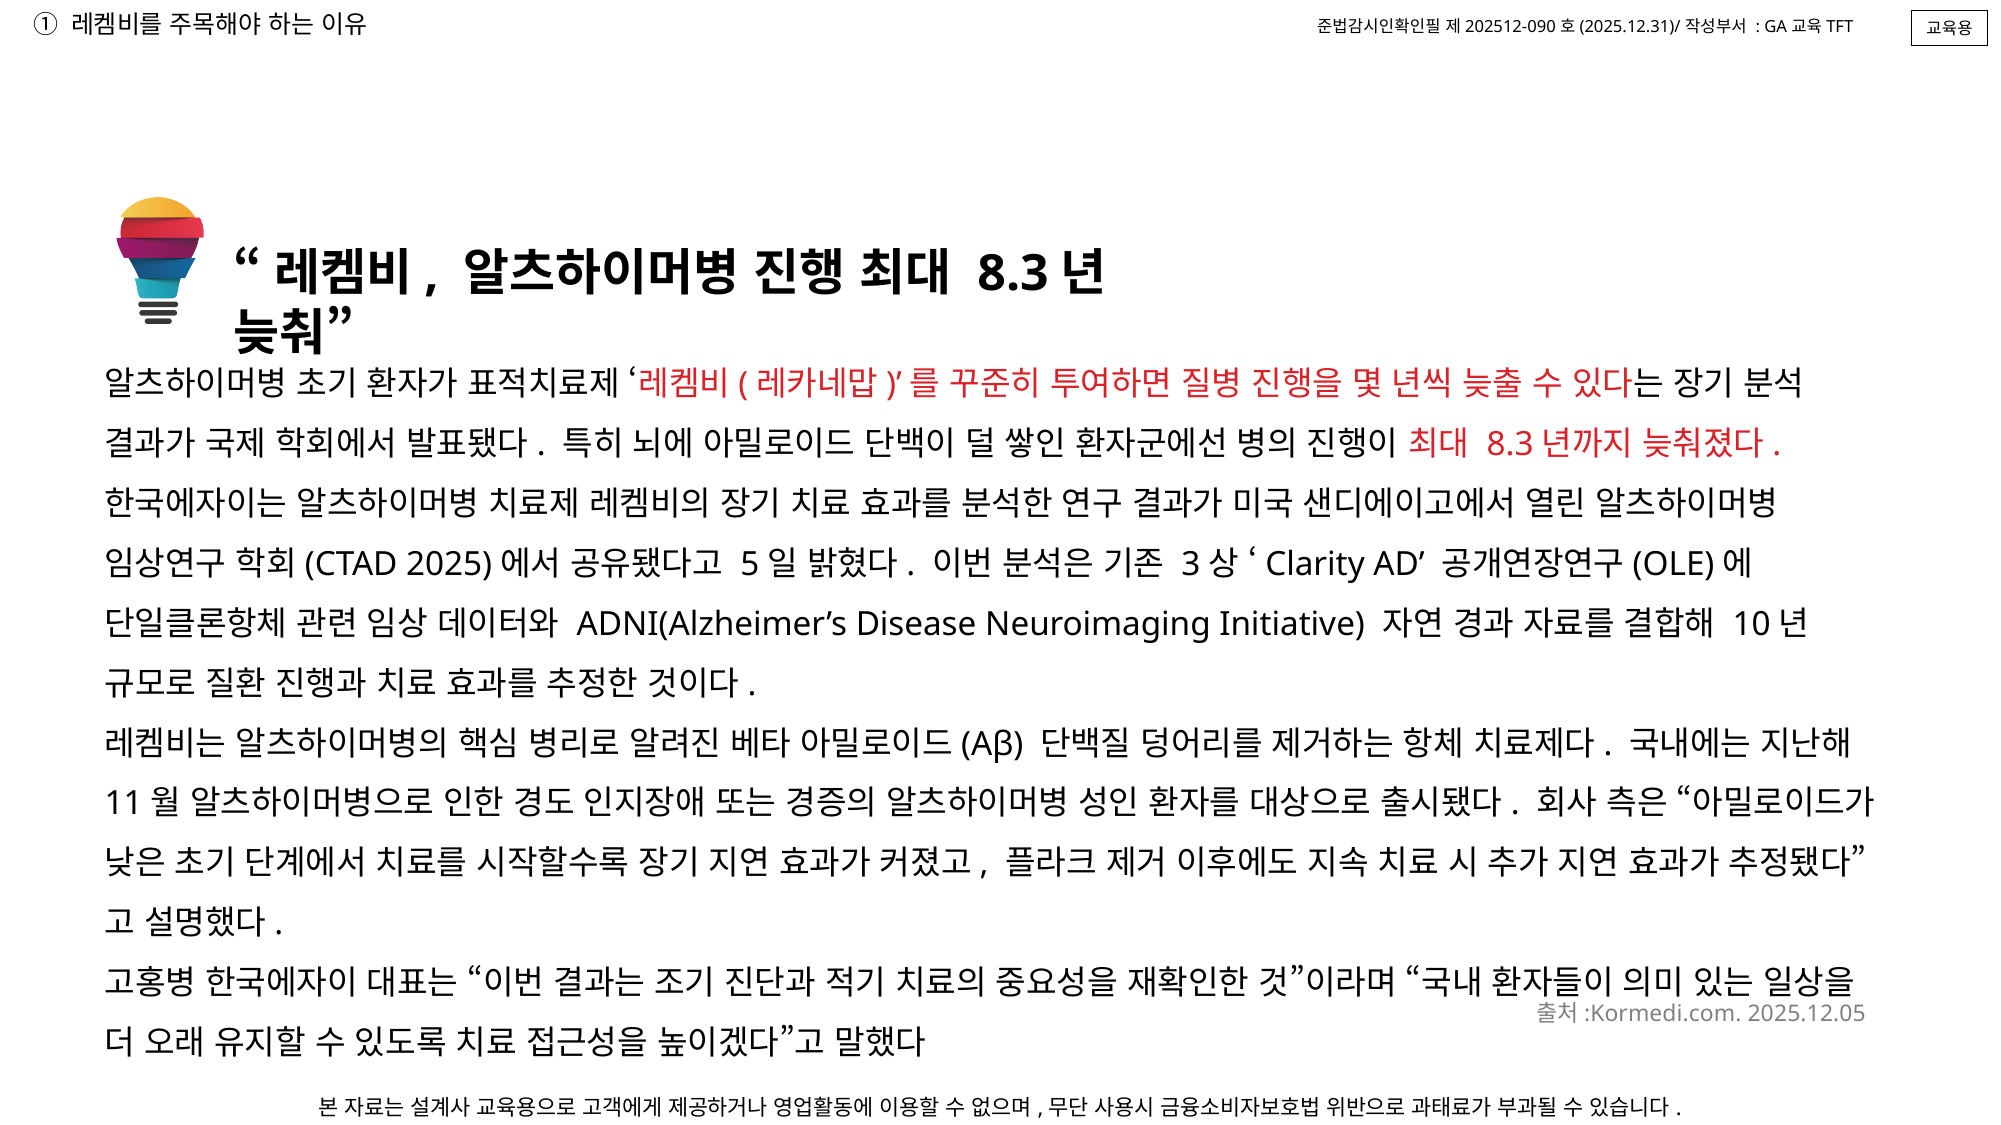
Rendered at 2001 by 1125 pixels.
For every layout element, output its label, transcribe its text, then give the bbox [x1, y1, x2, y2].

text_box 출처:Kormedi.com. 2025.12.05 [1342, 991, 1882, 1034]
text_box “레켐비, 알츠하이머병 진행 최대 8.3년 늦춰” [218, 233, 1220, 334]
picture [113, 197, 210, 324]
text_box 교육용 [1911, 10, 1988, 46]
text_box ① 레켐비를 주목해야 하는 이유 [33, 12, 413, 40]
text_box 알츠하이머병 초기 환자가 표적치료제 ‘레켐비(레카네맙)’를 꾸준히 투여하면 질병 진행을 몇 년씩 늦출 수 있다는 장기 분석 결과가 국제 학회에서 발표됐다. 특히 뇌에 아밀로이드 단백이 덜 쌓인 환자군에선 병의 진행이 최대 8.3년까지 늦춰졌다. 한국에자이는 알츠하이머병 치료제 레켐비의 장기 치료 효과를 분석한 연구 결과가 미국 샌디에이고에서 열린 알츠하이머병 임상연구 학회(CTAD 2025)에서 공유됐다고 5일 밝혔다. 이번 분석은 기존 3상 ‘Clarity AD’ 공개연장연구(OLE)에 단일클론항체 관련 임상 데이터와 ADNI(Alzheimer’s Disease Neuroimaging Initiative) 자연 경과 자료를 결합해 10년 규모로 질환 진행과 치료 효과를 추정한 것이다. 레켐비는 알츠하이머병의 핵심 병리로 알려진 베타 아밀로이드(Aβ) 단백질 덩어리를 제거하는 항체 치료제다. 국내에는 지난해 11월 알츠하이머병으로 인한 경도 인지장애 또는 경증의 알츠하이머병 성인 환자를 대상으로 출시됐다. 회사 측은 “아밀로이드가 낮은 초기 단계에서 치료를 시작할수록 장기 지연 효과가 커졌고, 플라크 제거 이후에도 지속 치료 시 추가 지연 효과가 추정됐다”고 설명했다. 고홍병 한국에자이 대표는 “이번 결과는 조기 진단과 적기 치료의 중요성을 재확인한 것”이라며 “국내 환자들이 의미 있는 일상을 더 오래 유지할 수 있도록 치료 접근성을 높이겠다”고 말했다 [89, 334, 1897, 1069]
